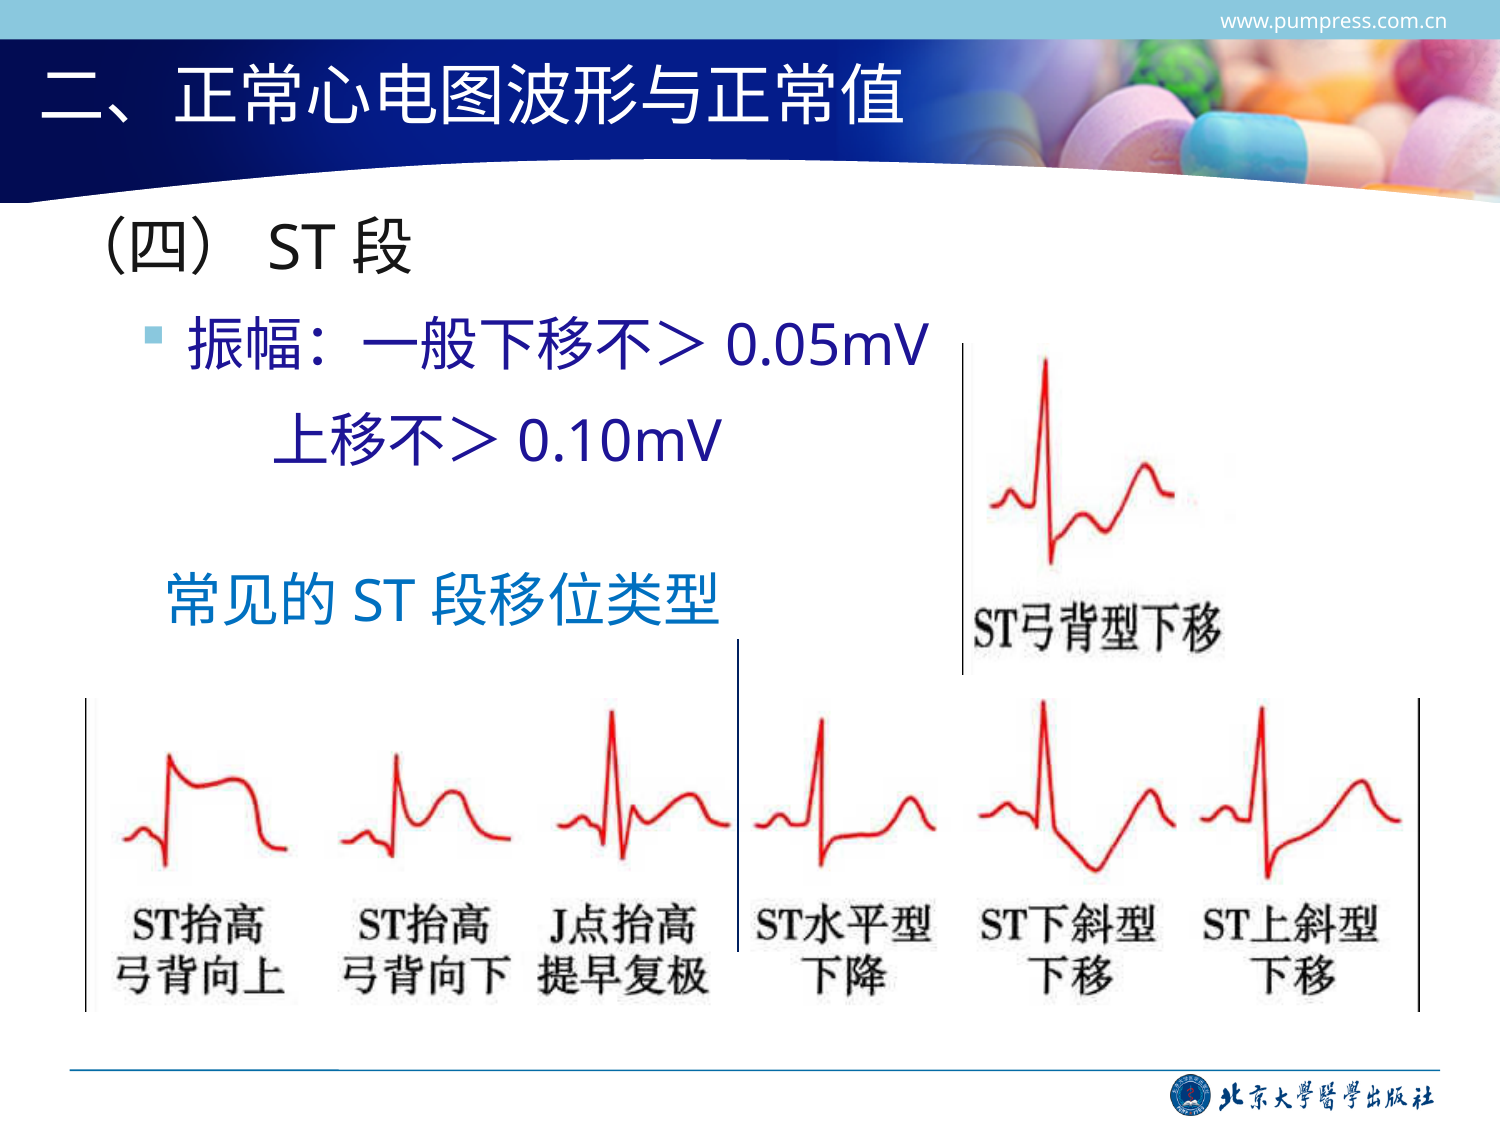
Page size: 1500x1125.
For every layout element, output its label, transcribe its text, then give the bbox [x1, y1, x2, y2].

slide_number www.pumpress.com.cn [1024, 0, 1463, 38]
picture [962, 343, 1237, 675]
text_box 常见的ST段移位类型 [145, 537, 740, 659]
picture [0, 40, 1500, 203]
title 二、正常心电图波形与正常值 [23, 46, 1349, 140]
list （四）ST段 振幅：一般下移不＞0.05mV 上移不＞0.10mV [49, 198, 1463, 1026]
picture [1170, 1074, 1436, 1118]
picture [84, 698, 1421, 1012]
